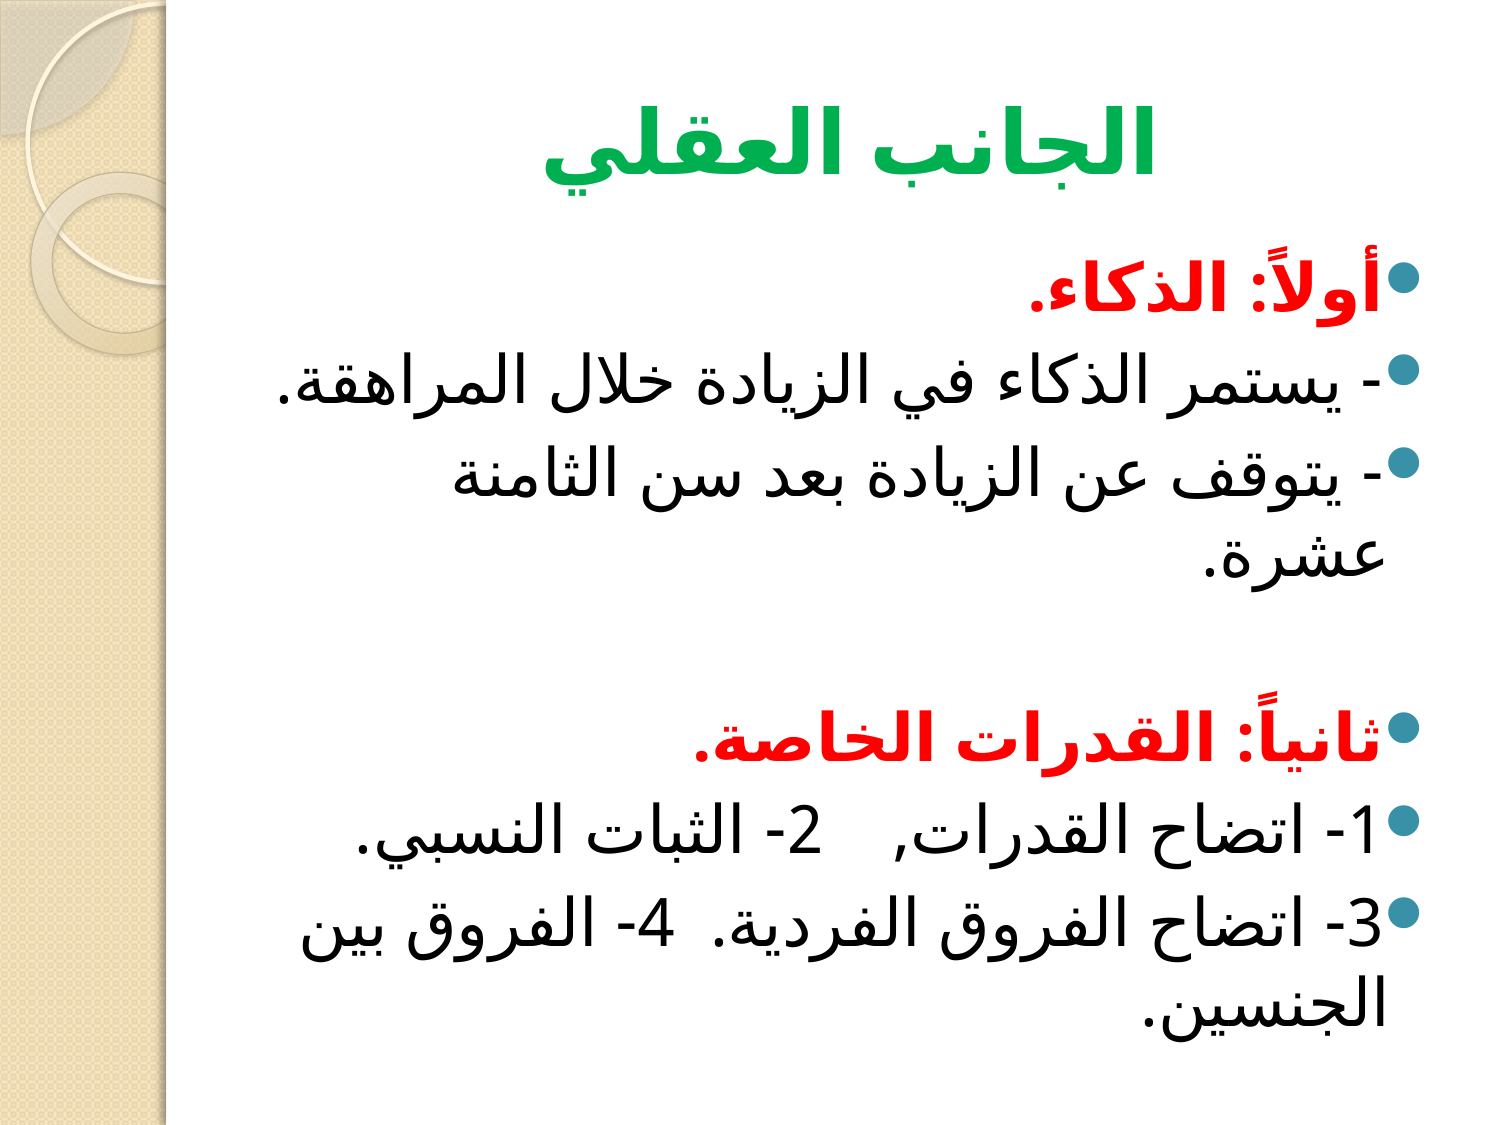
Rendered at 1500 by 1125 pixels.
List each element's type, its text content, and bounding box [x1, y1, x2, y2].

list أولاً: الذكاء. - يستمر الذكاء في الزيادة خلال المراهقة. - يتوقف عن الزيادة بعد سن الثامنة عشرة. ثانياً: القدرات الخاصة. 1- اتضاح القدرات, 2- الثبات النسبي. 3- اتضاح الفروق الفردية. 4- الفروق بين الجنسين. [235, 237, 1466, 1025]
title الجانب العقلي [235, 45, 1466, 233]
